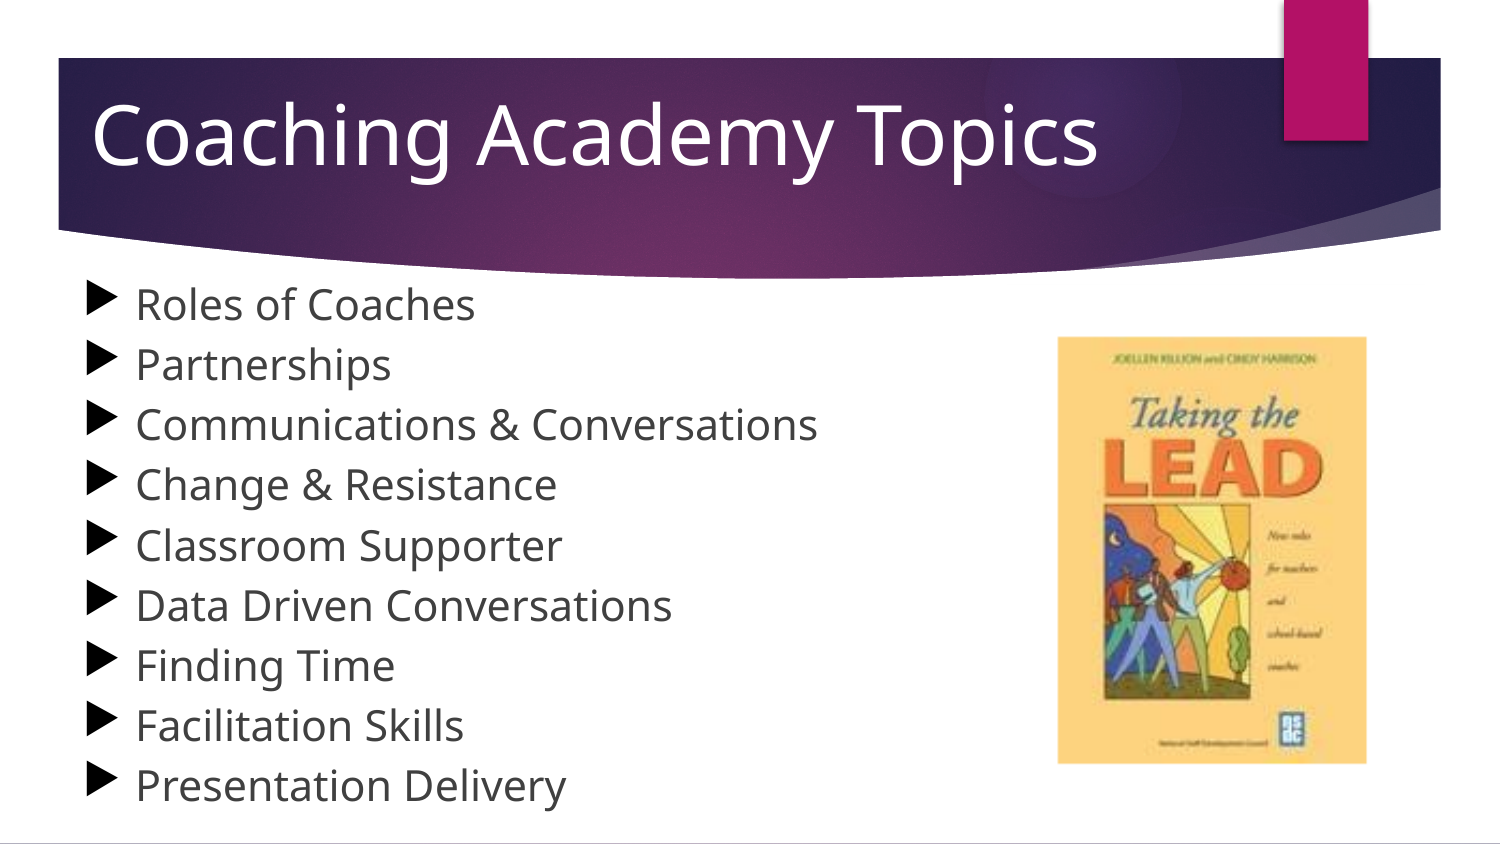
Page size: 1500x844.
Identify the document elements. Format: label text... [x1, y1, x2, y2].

title Coaching Academy Topics [75, 56, 1425, 197]
picture [1006, 282, 1426, 826]
list Roles of Coaches Partnerships Communications & Conversations Change & Resistance Classroom Supporter Data Driven Conversations Finding Time Facilitation Skills Presentation Delivery [56, 262, 1455, 825]
